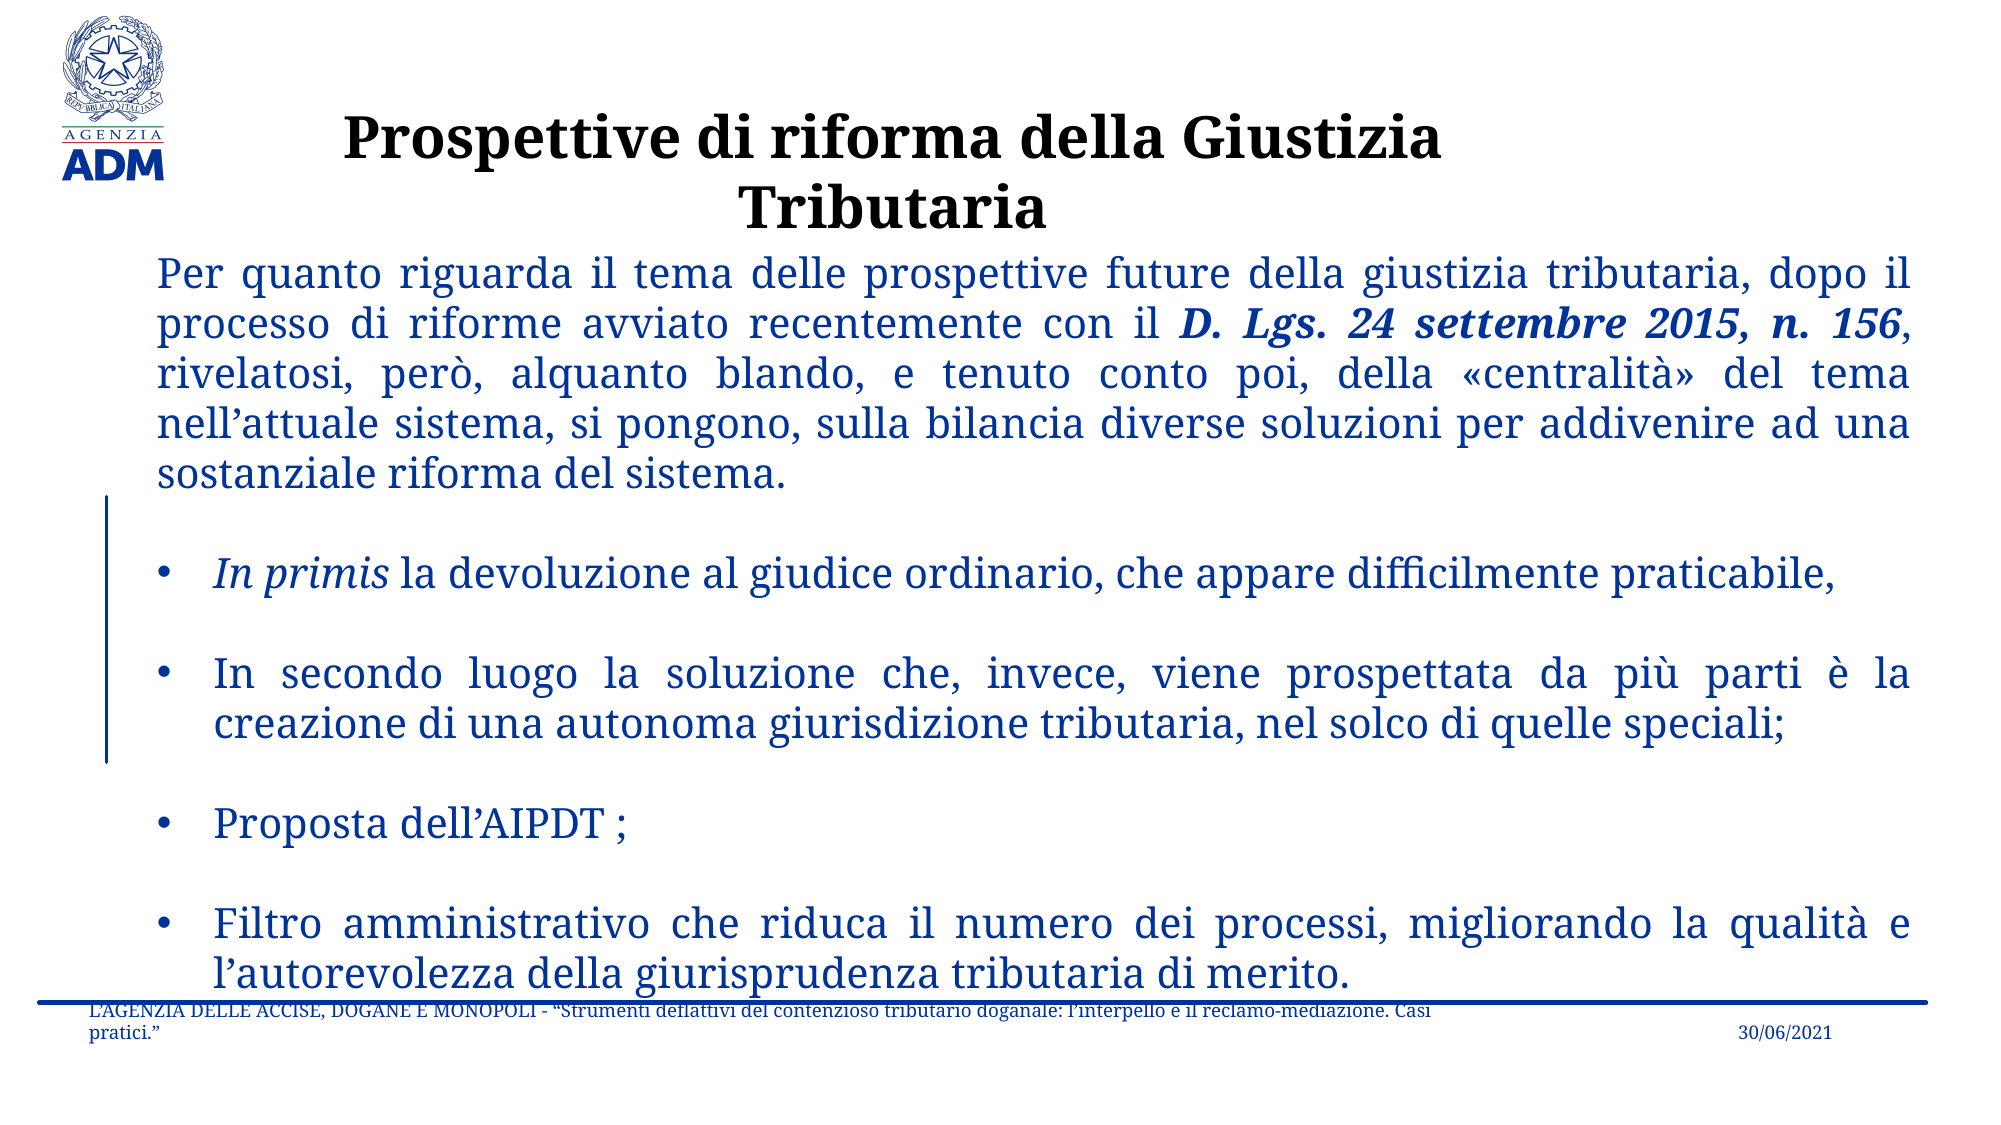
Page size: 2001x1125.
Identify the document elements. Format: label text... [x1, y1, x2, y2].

text_box Prospettive di riforma della Giustizia Tributaria [215, 92, 1572, 239]
footer L’AGENZIA DELLE ACCISE, DOGANE E MONOPOLI - “Strumenti deflattivi del contenzioso tributario doganale: l’interpello e il reclamo-mediazione. Casi pratici.” [74, 991, 1493, 1051]
picture [44, 0, 183, 201]
text_box Per quanto riguarda il tema delle prospettive future della giustizia tributaria, dopo il processo di riforme avviato recentemente con il D. Lgs. 24 settembre 2015, n. 156, rivelatosi, però, alquanto blando, e tenuto conto poi, della «centralità» del tema nell’attuale sistema, si pongono, sulla bilancia diverse soluzioni per addivenire ad una sostanziale riforma del sistema. In primis la devoluzione al giudice ordinario, che appare difficilmente praticabile, In secondo luogo la soluzione che, invece, viene prospettata da più parti è la creazione di una autonoma giurisdizione tributaria, nel solco di quelle speciali; Proposta dell’AIPDT ; Filtro amministrativo che riduca il numero dei processi, migliorando la qualità e l’autorevolezza della giurisprudenza tributaria di merito. [142, 239, 1927, 1050]
